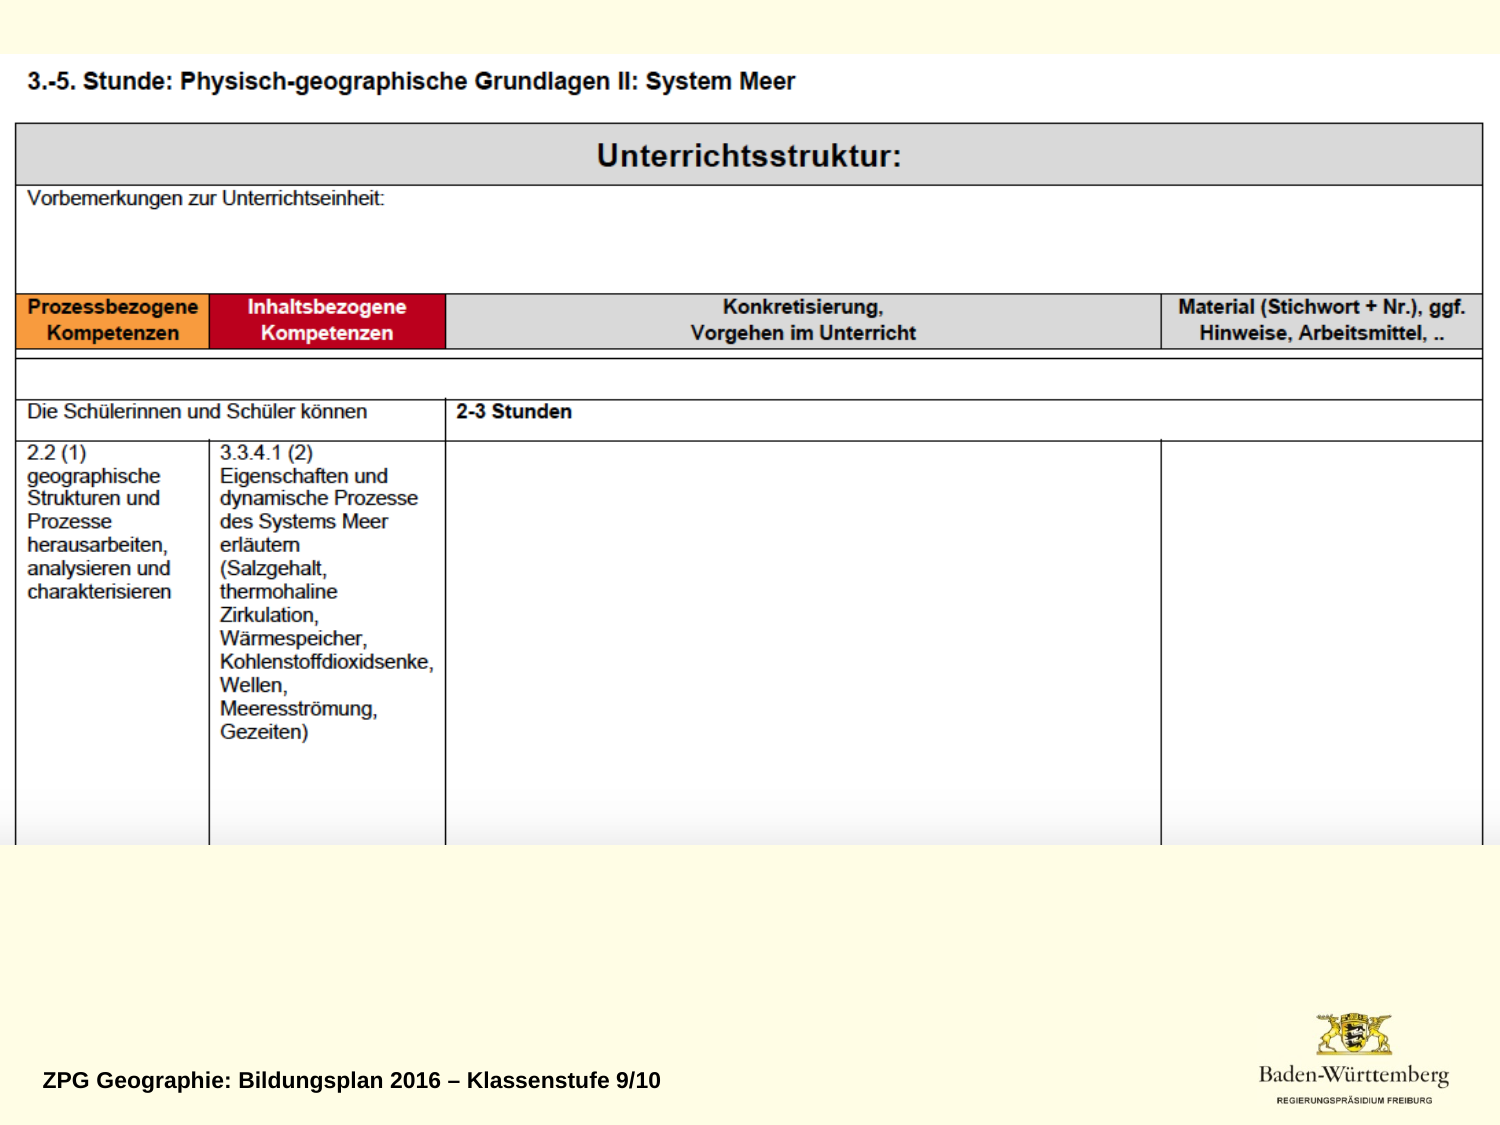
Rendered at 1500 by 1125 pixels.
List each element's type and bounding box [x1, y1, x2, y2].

picture [1257, 1011, 1451, 1106]
picture [0, 54, 1500, 845]
